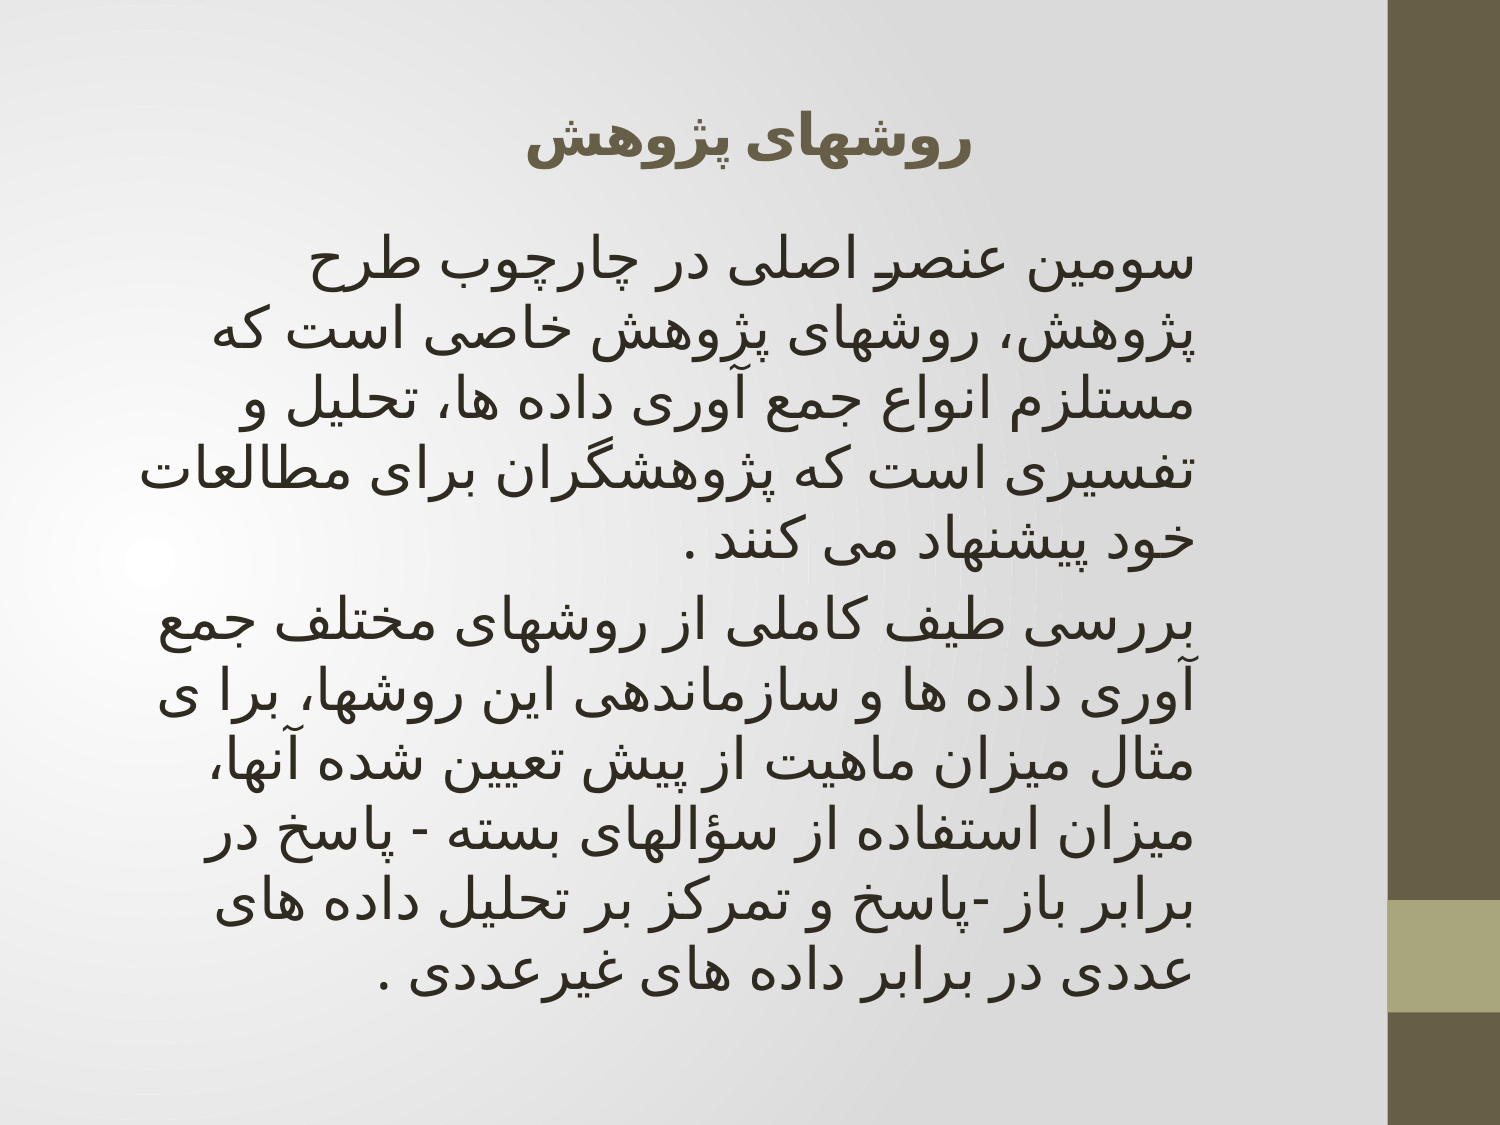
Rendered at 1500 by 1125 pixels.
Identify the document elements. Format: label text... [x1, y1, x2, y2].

title روشهای پژوهش [112, 75, 1388, 175]
subtitle سومین عنصر اصلی در چارچوب طرح پژوهش، روشهای پژوهش خاصی است که مستلزم انواع جمع آوری داده ها، تحلیل و تفسیری است که پژوهشگران برای مطالعات خود پیشنهاد می کنند . بررسی طیف کاملی از روشهای مختلف جمع آوری داده ها و سازماندهی این روشها، برا ی مثال میزان ماهیت از پیش تعیین شده آنها، میزان استفاده از سؤالهای بسته - پاسخ در برابر باز -پاسخ و تمرکز بر تحلیل داده های عددی در برابر داده های غیرعددی . [87, 212, 1213, 925]
